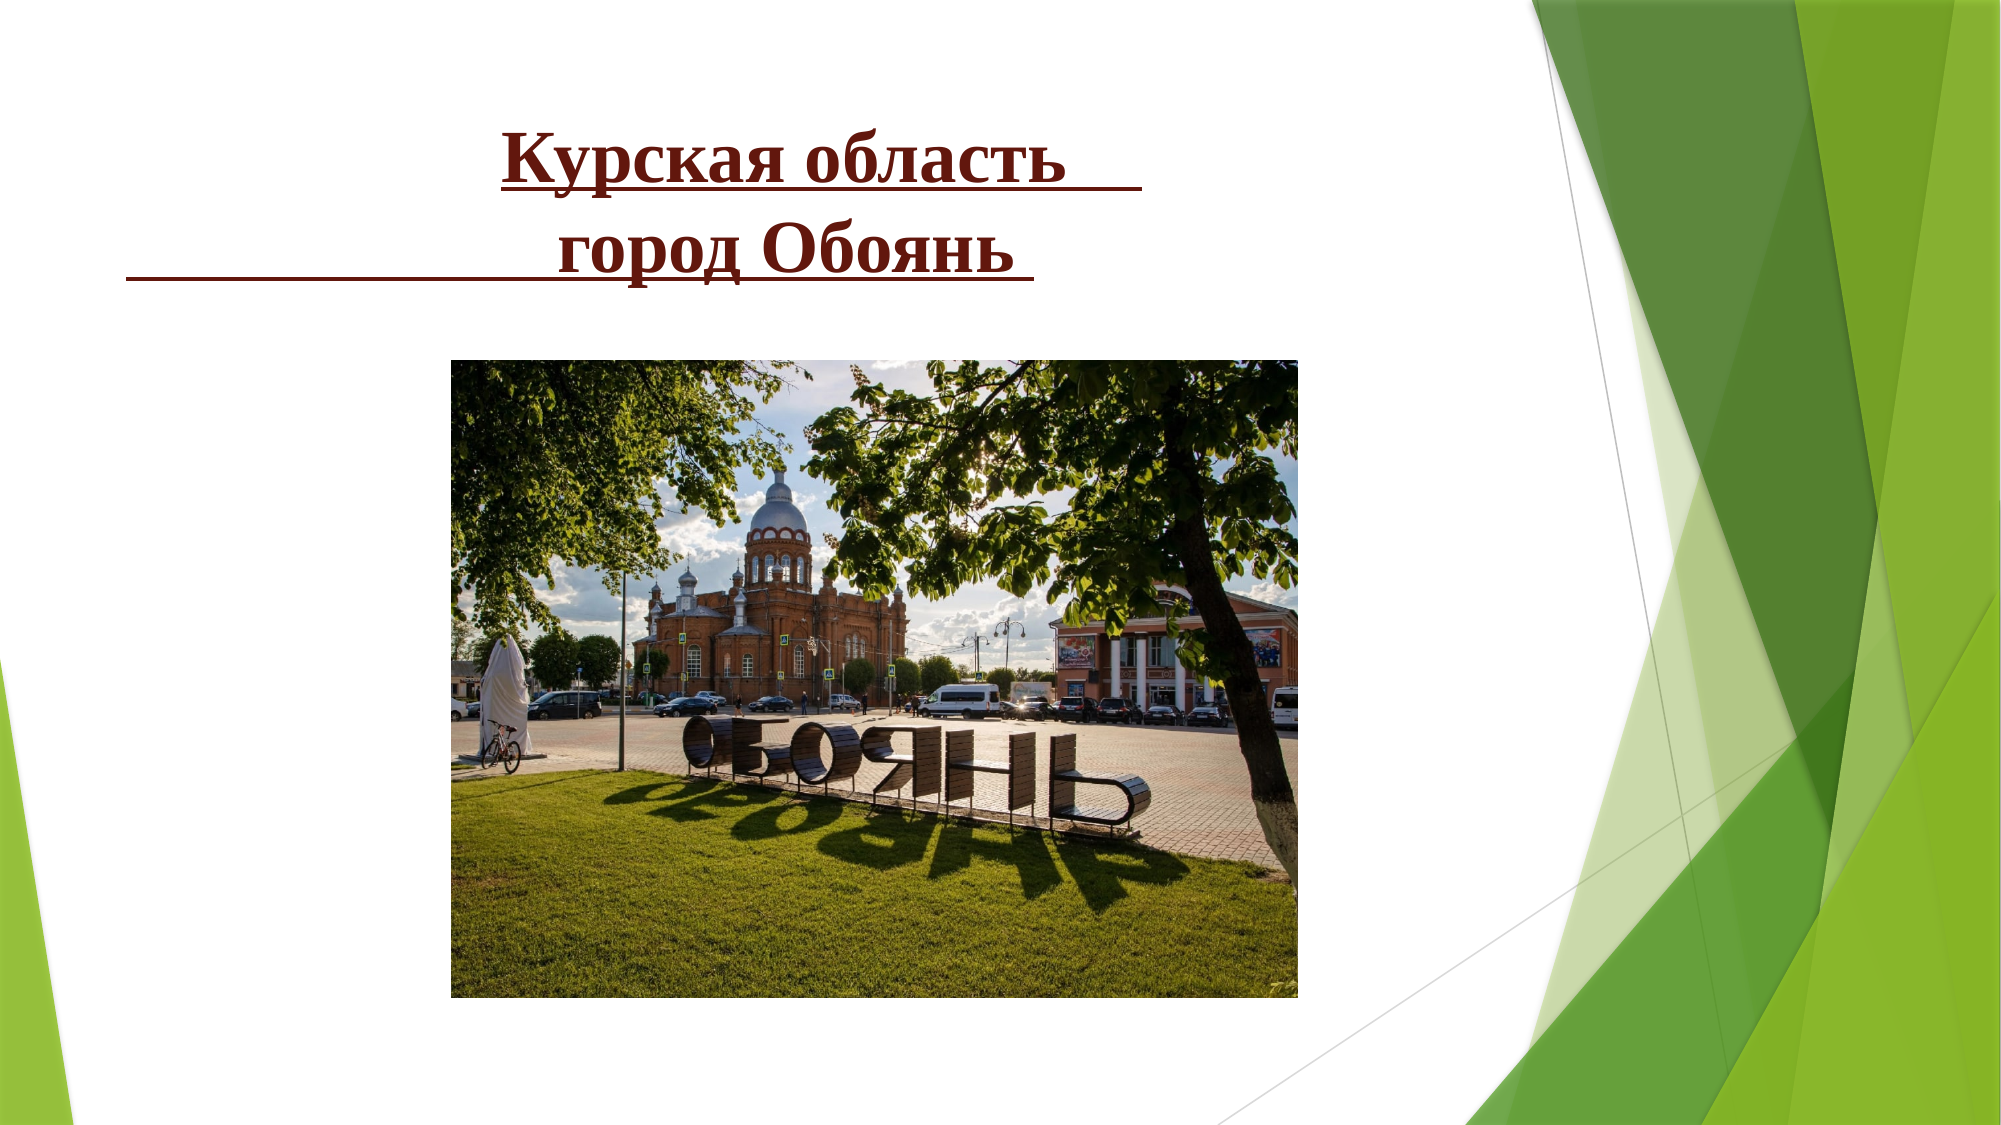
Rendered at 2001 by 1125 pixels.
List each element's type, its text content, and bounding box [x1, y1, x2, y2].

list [450, 360, 1299, 998]
title Курская область город Обоянь [111, 99, 1522, 317]
